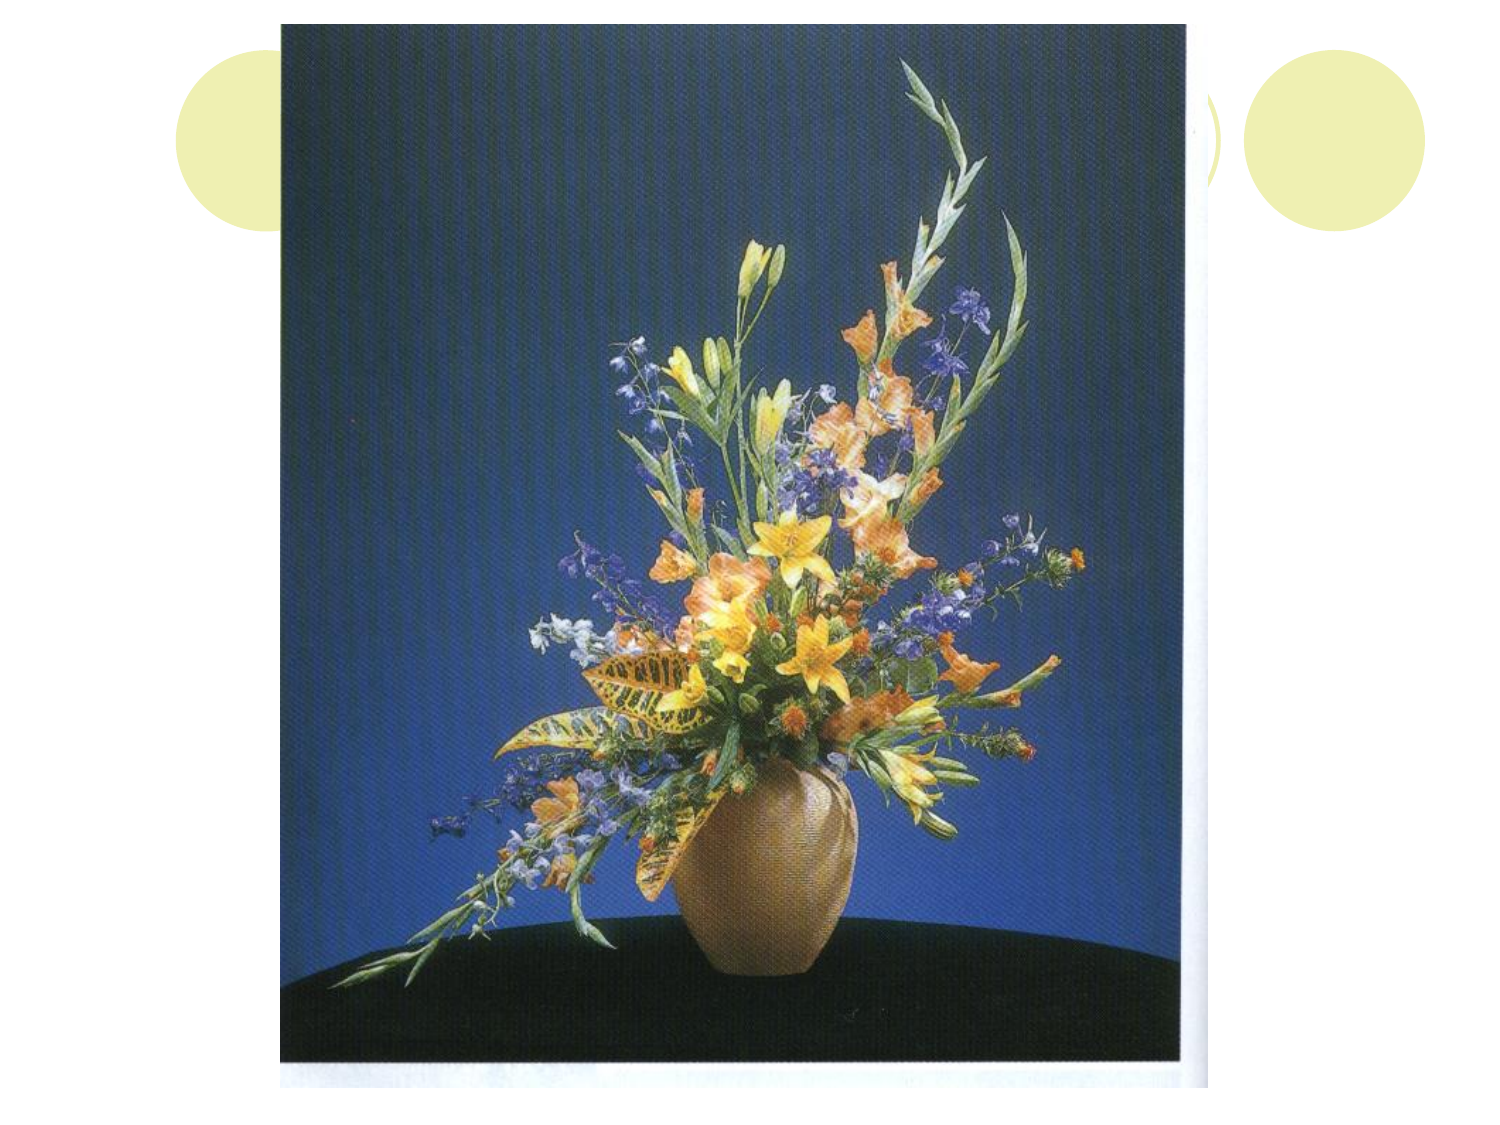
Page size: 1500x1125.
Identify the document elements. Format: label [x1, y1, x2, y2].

picture [280, 24, 1208, 1088]
